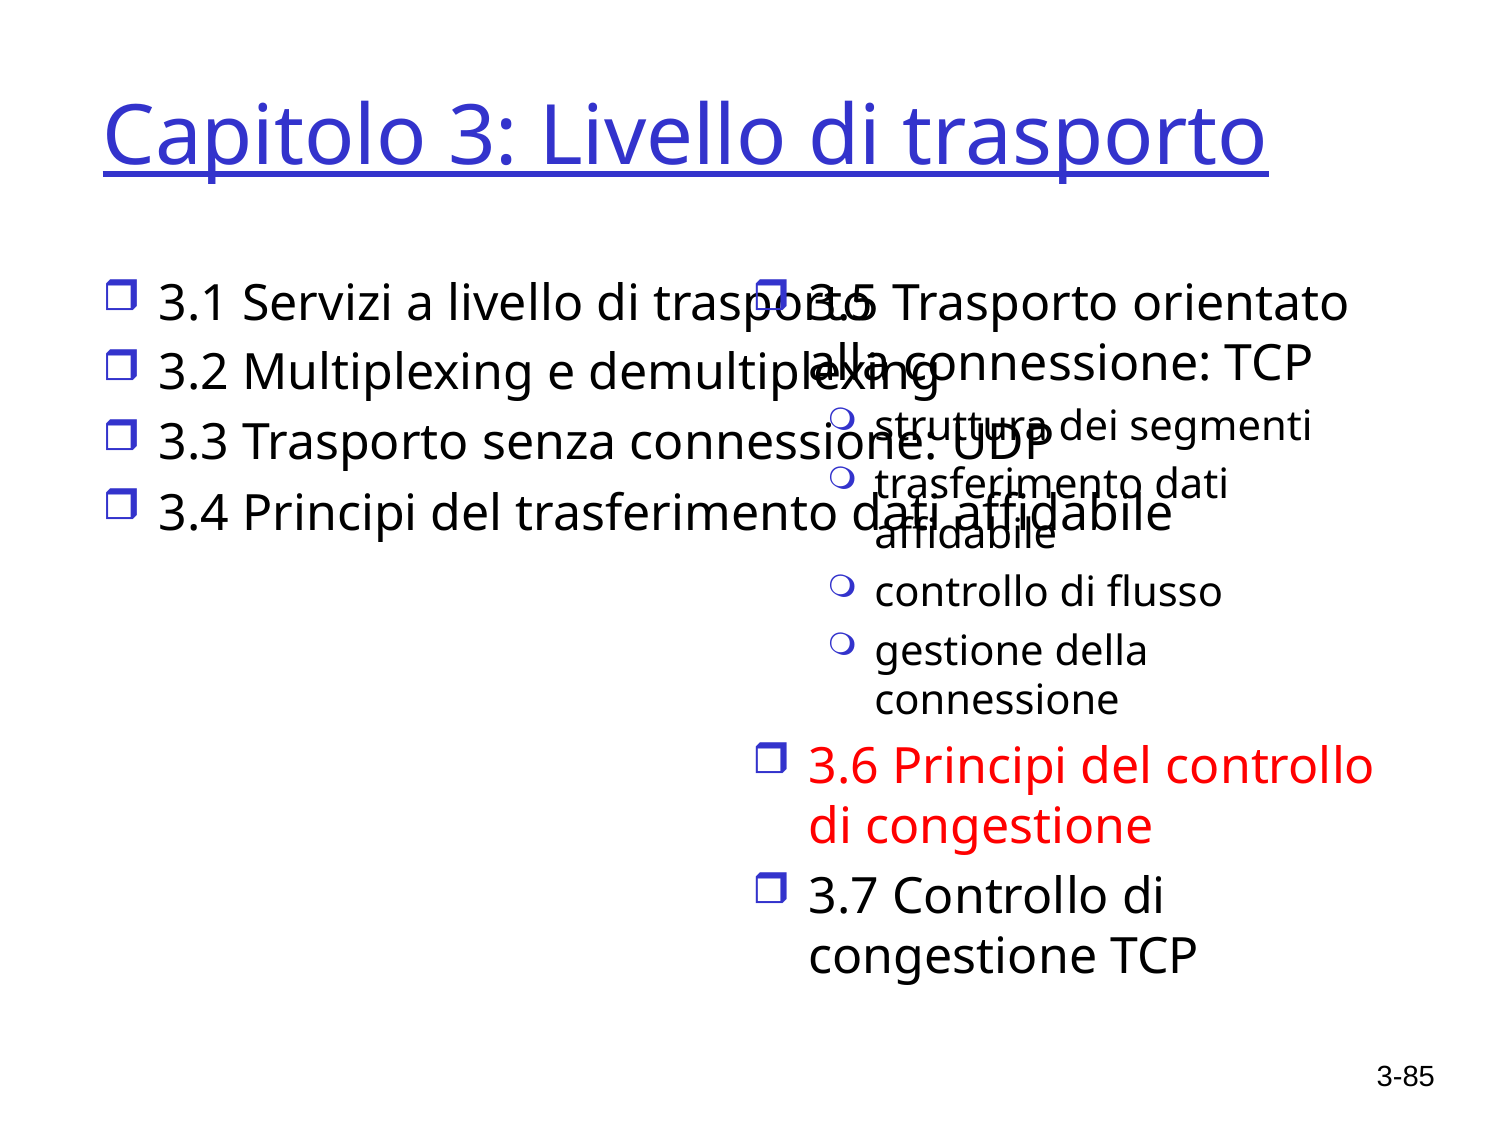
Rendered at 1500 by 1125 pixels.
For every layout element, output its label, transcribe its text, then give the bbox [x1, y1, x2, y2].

list 3.5 Trasporto orientato alla connessione: TCP struttura dei segmenti trasferimento dati affidabile controllo di flusso gestione della connessione 3.6 Principi del controllo di congestione 3.7 Controllo di congestione TCP [737, 262, 1403, 1026]
list 3.1 Servizi a livello di trasporto 3.2 Multiplexing e demultiplexing 3.3 Trasporto senza connessione: UDP 3.4 Principi del trasferimento dati affidabile [87, 262, 737, 1026]
slide_number 3-85 [1338, 1049, 1451, 1125]
title Capitolo 3: Livello di trasporto [87, 37, 1363, 226]
